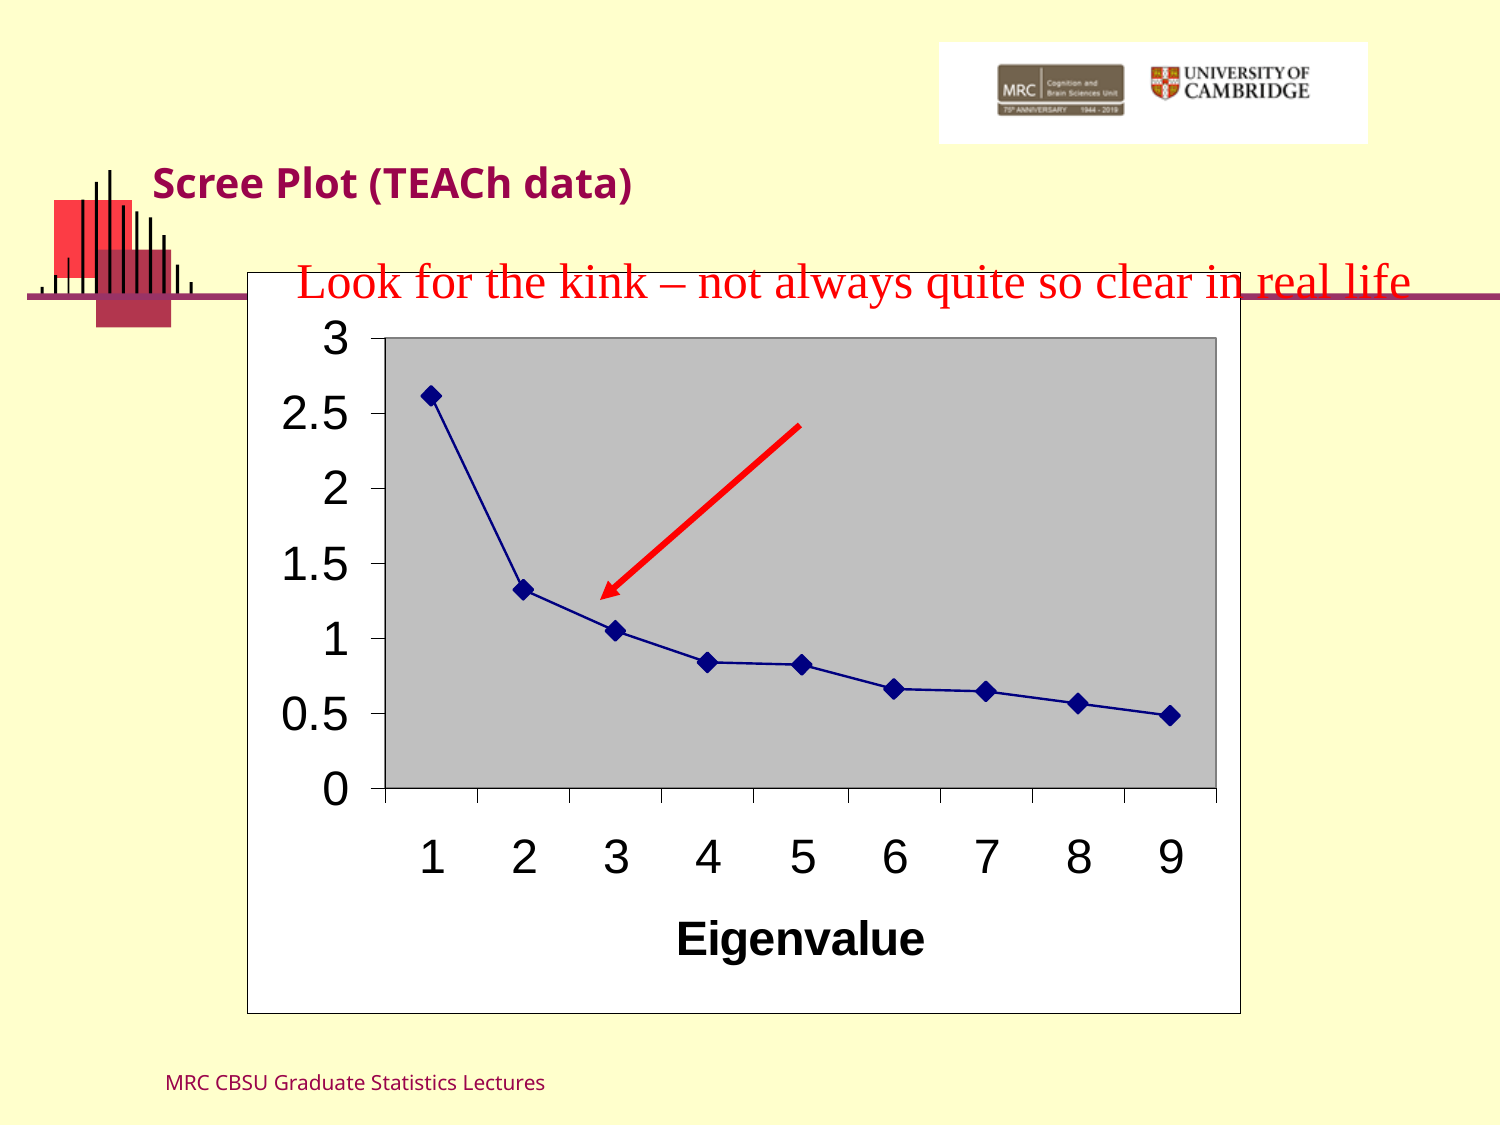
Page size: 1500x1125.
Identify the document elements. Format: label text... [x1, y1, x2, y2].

footer MRC CBSU Graduate Statistics Lectures [149, 1062, 988, 1101]
text_box Look for the kink – not always quite so clear in real life [281, 241, 1428, 317]
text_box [229, 255, 1260, 1031]
title Scree Plot (TEACh data) [137, 137, 988, 233]
picture [939, 42, 1368, 144]
